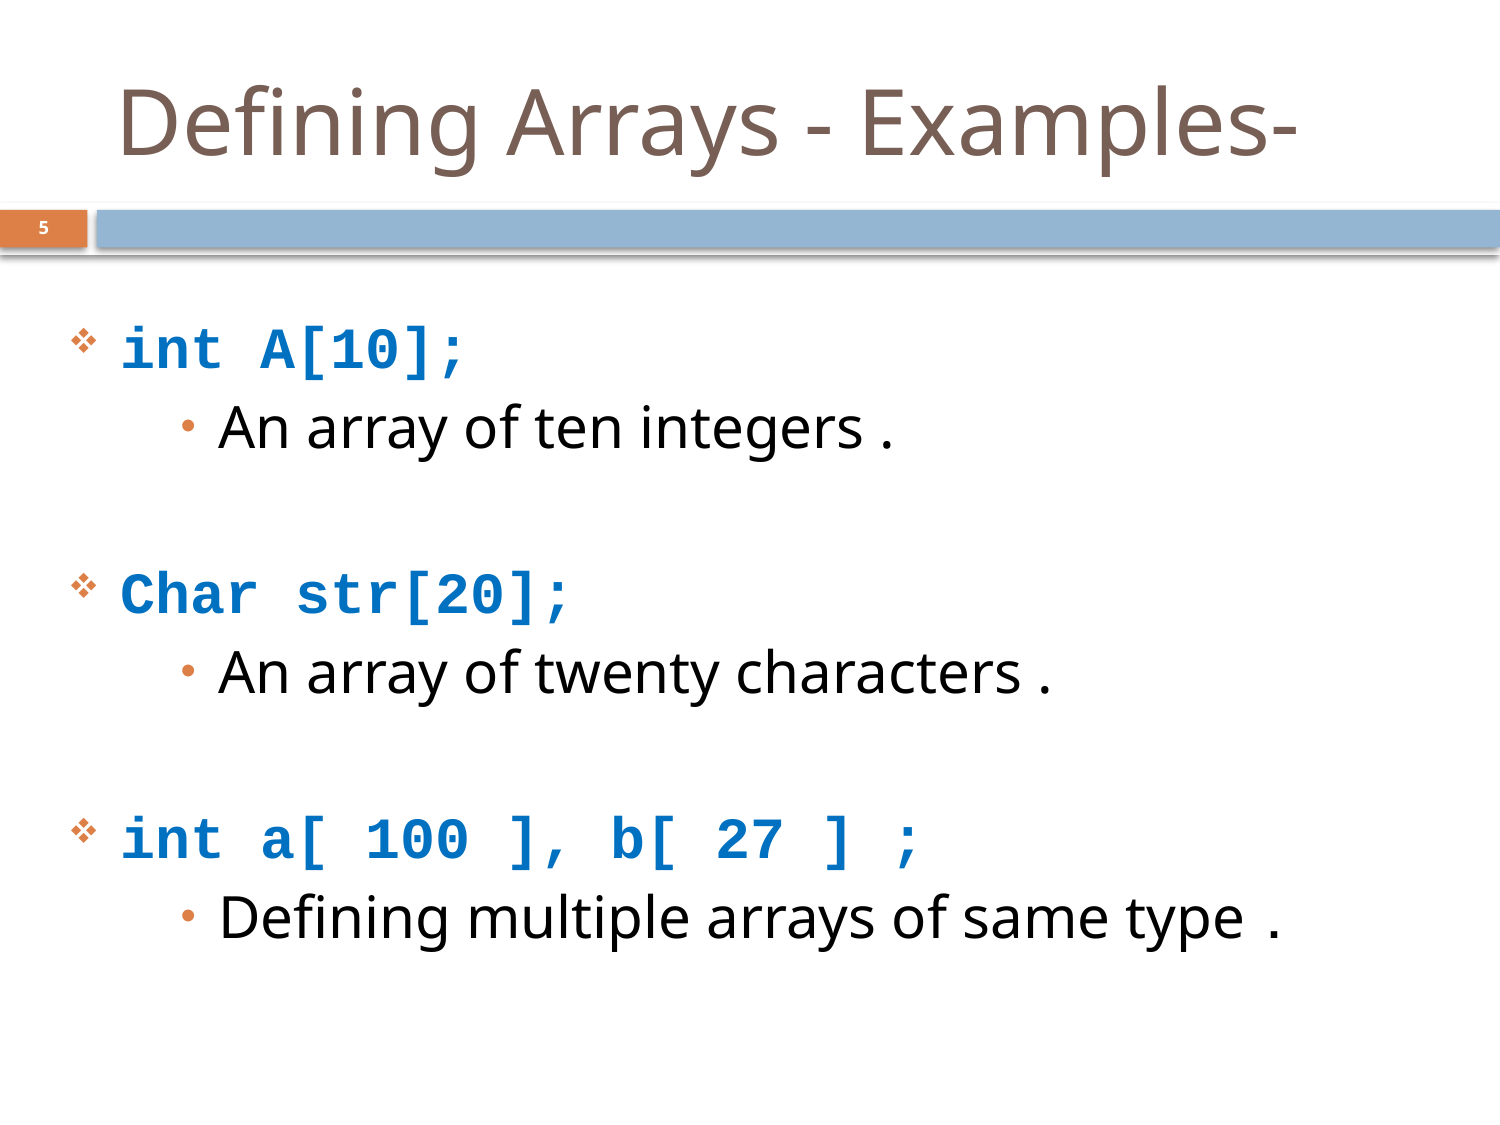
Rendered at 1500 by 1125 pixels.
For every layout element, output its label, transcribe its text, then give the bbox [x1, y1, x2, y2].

list int A[10]; An array of ten integers . Char str[20]; An array of twenty characters . int a[ 100 ], b[ 27 ] ; Defining multiple arrays of same type . [52, 302, 1448, 1052]
title Defining Arrays - Examples- [100, 37, 1439, 201]
slide_number 5 [0, 208, 88, 249]
